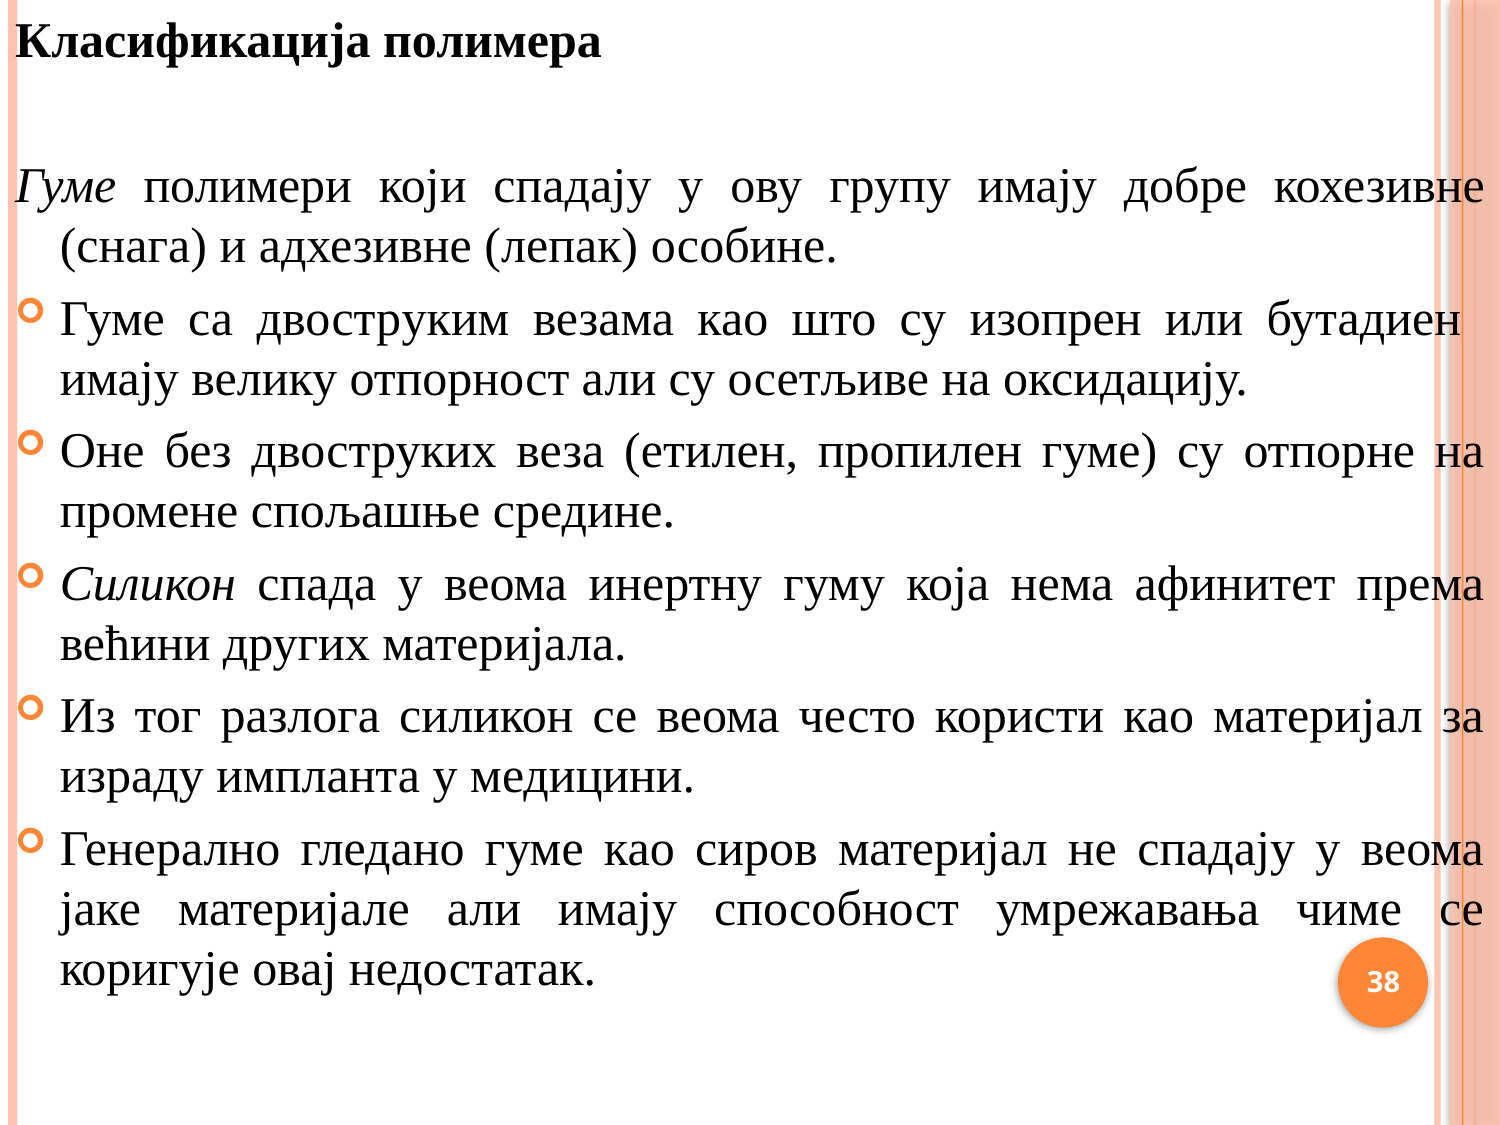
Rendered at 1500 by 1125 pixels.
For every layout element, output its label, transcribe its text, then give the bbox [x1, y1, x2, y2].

slide_number 38 [1333, 940, 1434, 1026]
list Класификација полимера Гуме полимери који спадају у ову групу имају добре кохезивне (снага) и адхезивне (лепак) особине. Гуме са двоструким везама као што су изопрен или бутадиен имају велику отпорност али су осетљиве на оксидацију. Оне без двоструких веза (етилен, пропилен гуме) су отпорне на промене спољашње средине. Силикон спада у веома инертну гуму која нема афинитет према већини других материјала. Из тог разлога силикон се веома често користи као материјал за израду импланта у медицини. Генерално гледано гуме као сиров материјал не спадају у веома јаке материјале али имају способност умрежавања чиме се коригује овај недостатак. [0, 0, 1500, 1125]
